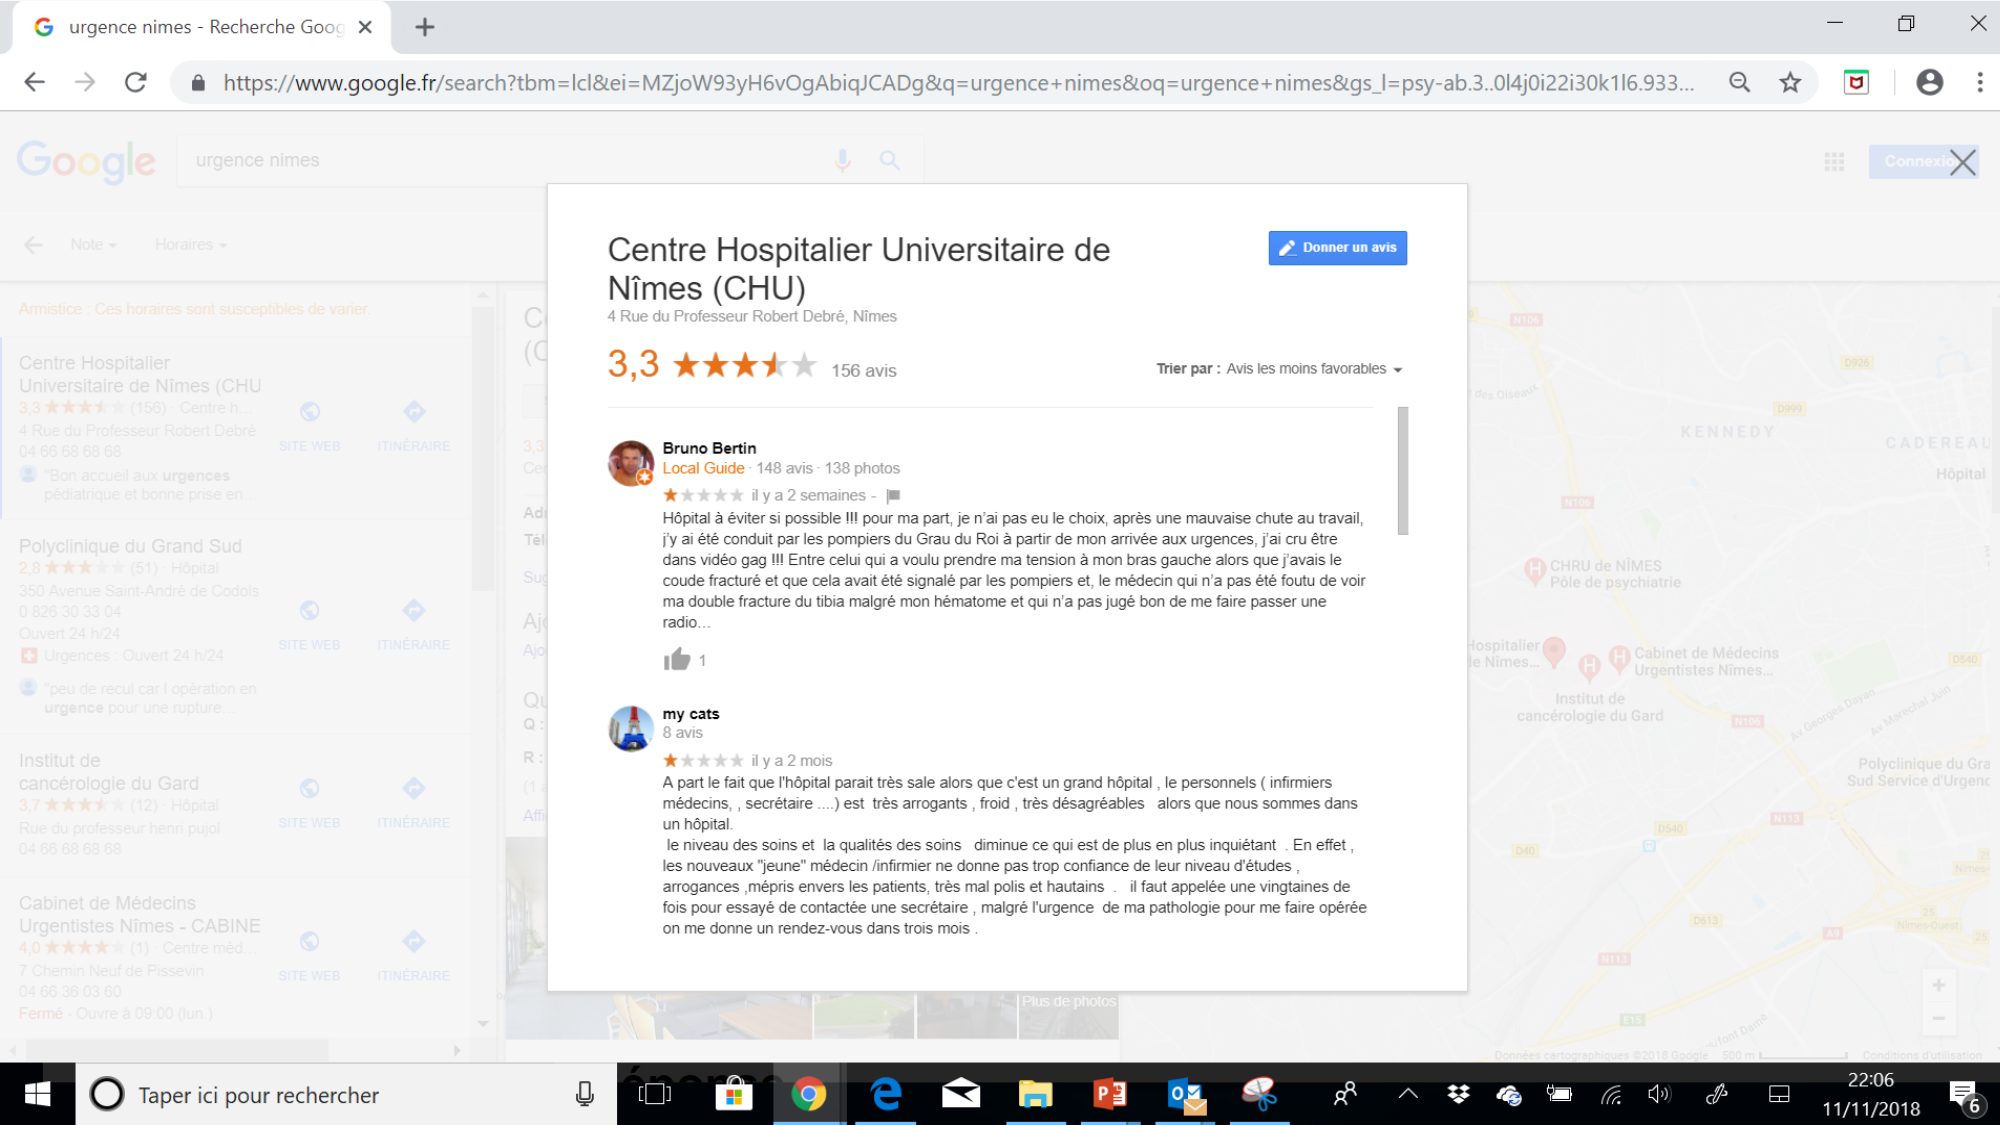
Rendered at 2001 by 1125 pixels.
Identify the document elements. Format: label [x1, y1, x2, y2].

list [0, 1, 2000, 1125]
